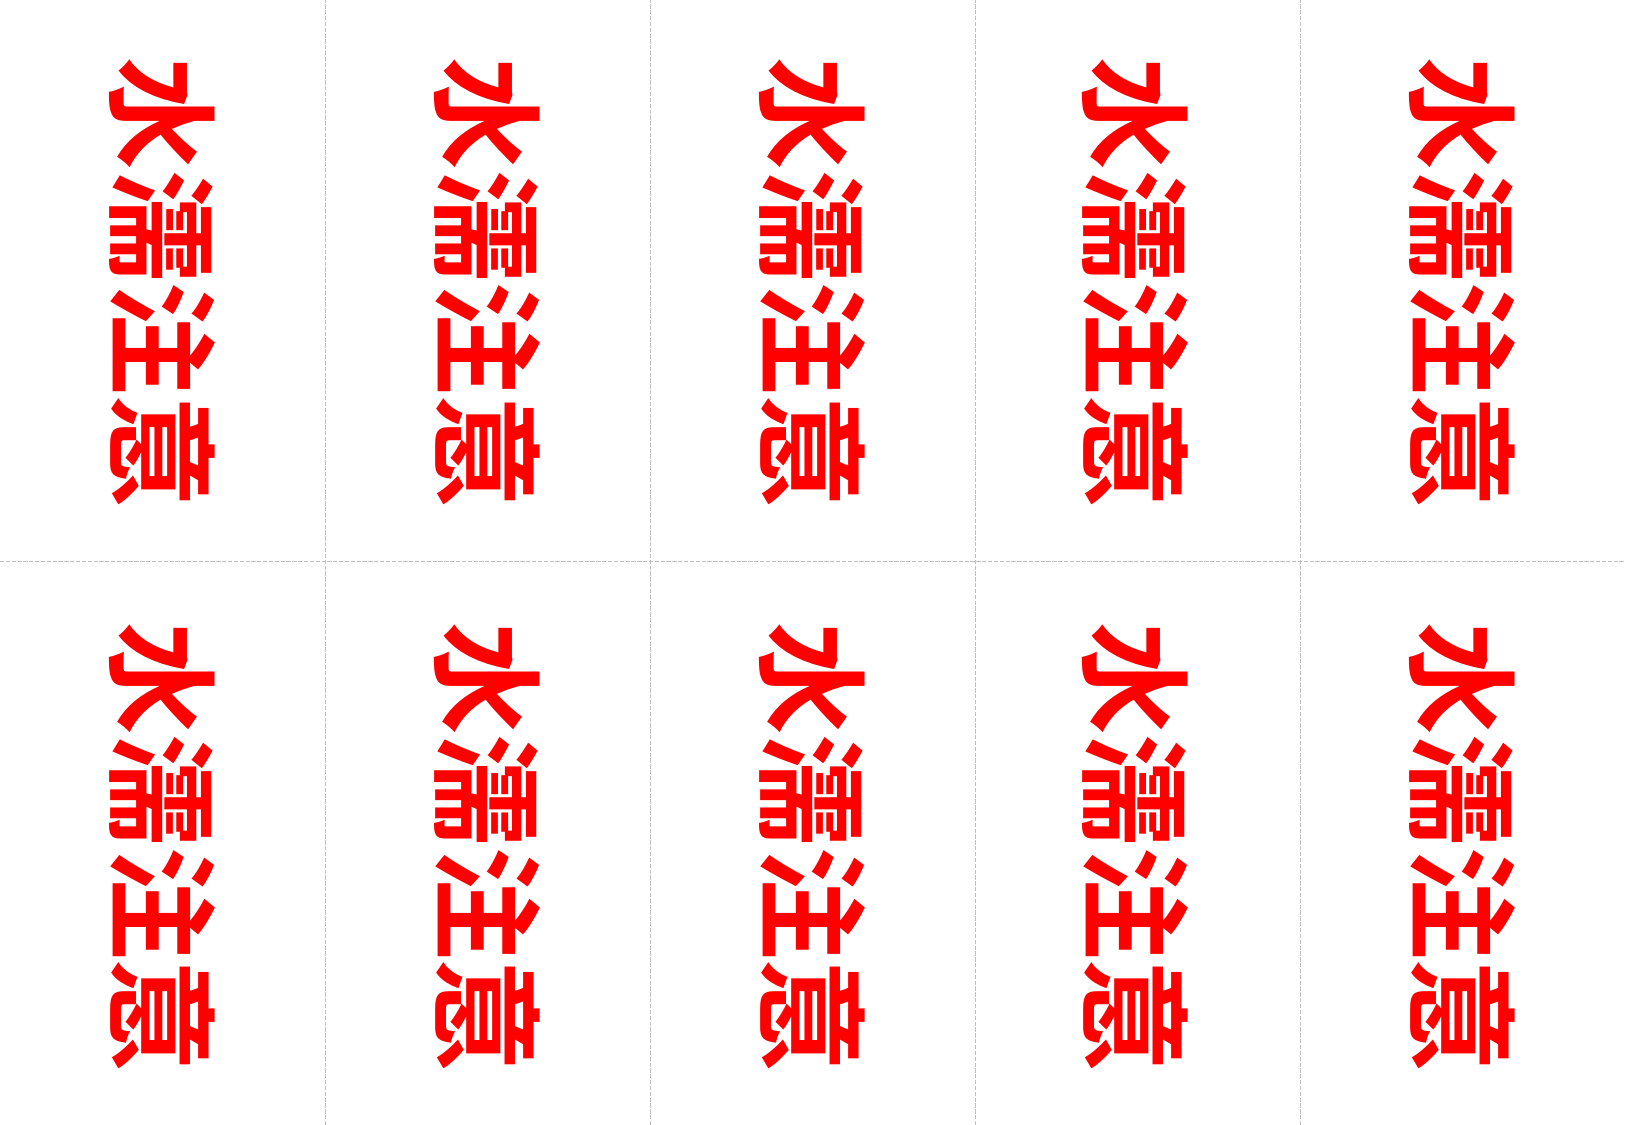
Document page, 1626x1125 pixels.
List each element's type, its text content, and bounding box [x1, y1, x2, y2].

text_box 水濡注意 [1395, 619, 1532, 1075]
text_box 水濡注意 [1069, 55, 1206, 510]
text_box 水濡注意 [420, 619, 557, 1075]
text_box 水濡注意 [1395, 55, 1532, 510]
text_box 水濡注意 [420, 55, 557, 510]
text_box 水濡注意 [1069, 619, 1206, 1075]
text_box 水濡注意 [745, 55, 882, 510]
text_box 水濡注意 [95, 619, 232, 1075]
text_box 水濡注意 [745, 619, 882, 1075]
text_box 水濡注意 [95, 55, 232, 510]
